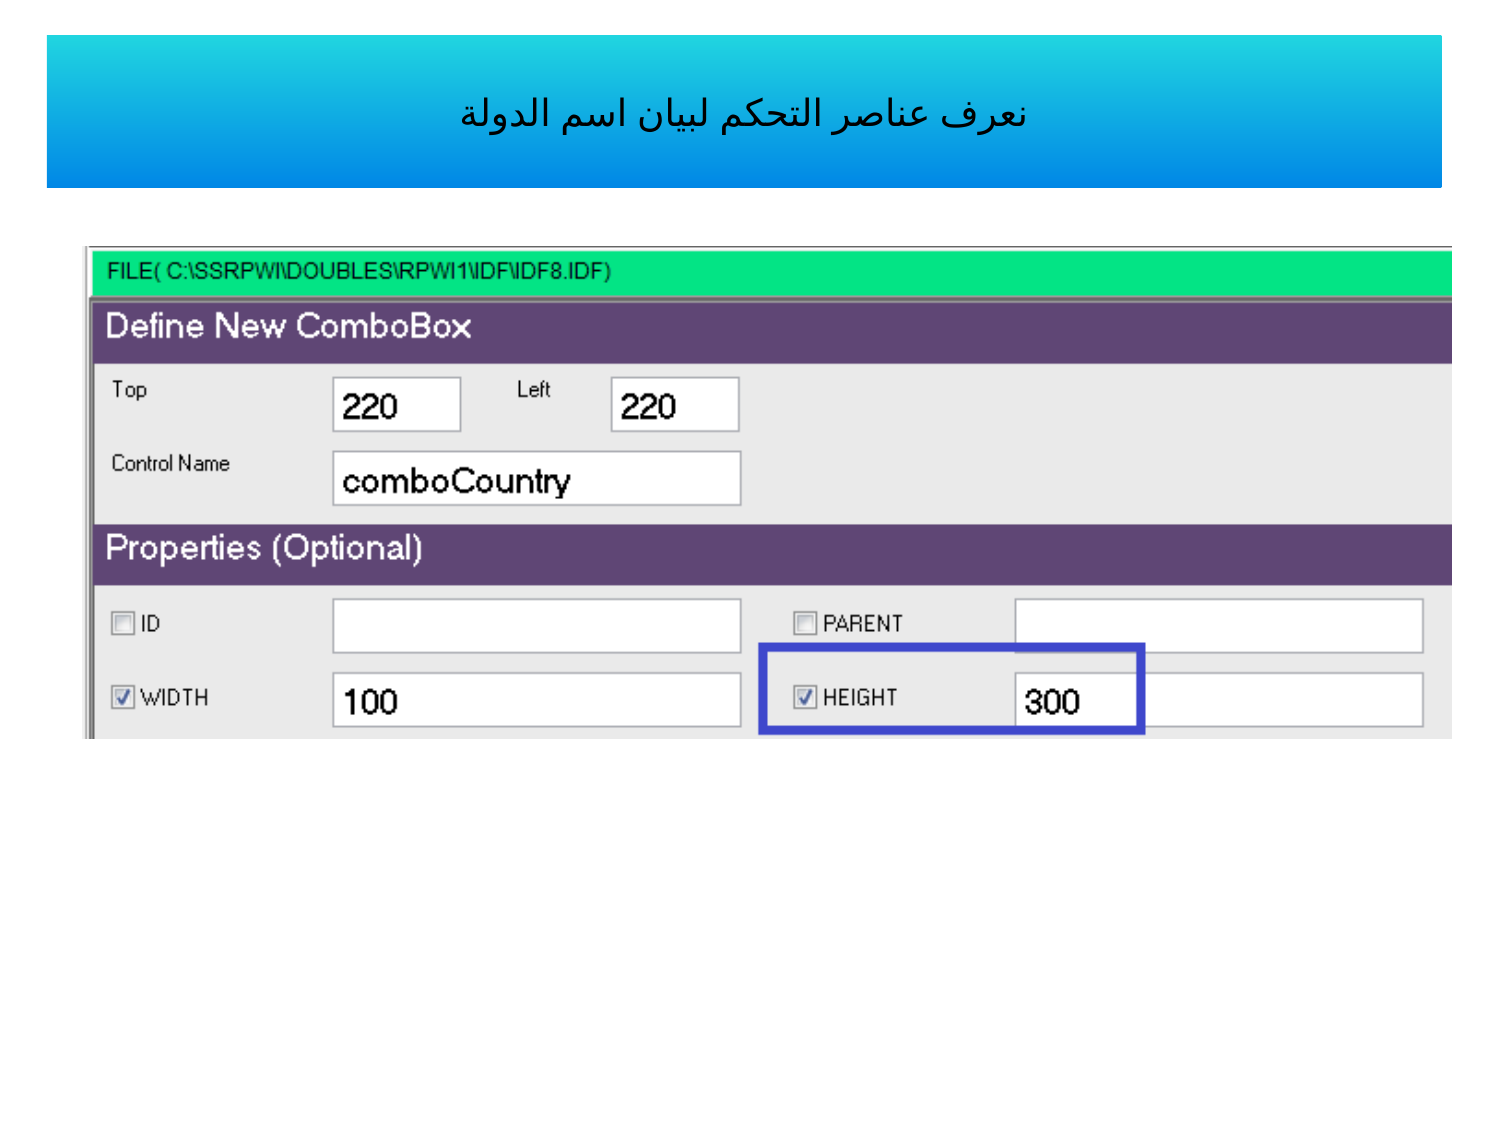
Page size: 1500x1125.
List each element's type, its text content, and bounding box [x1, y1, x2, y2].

title نعرف عناصر التحكم لبيان اسم الدولة [46, 35, 1442, 188]
picture [81, 245, 1452, 739]
